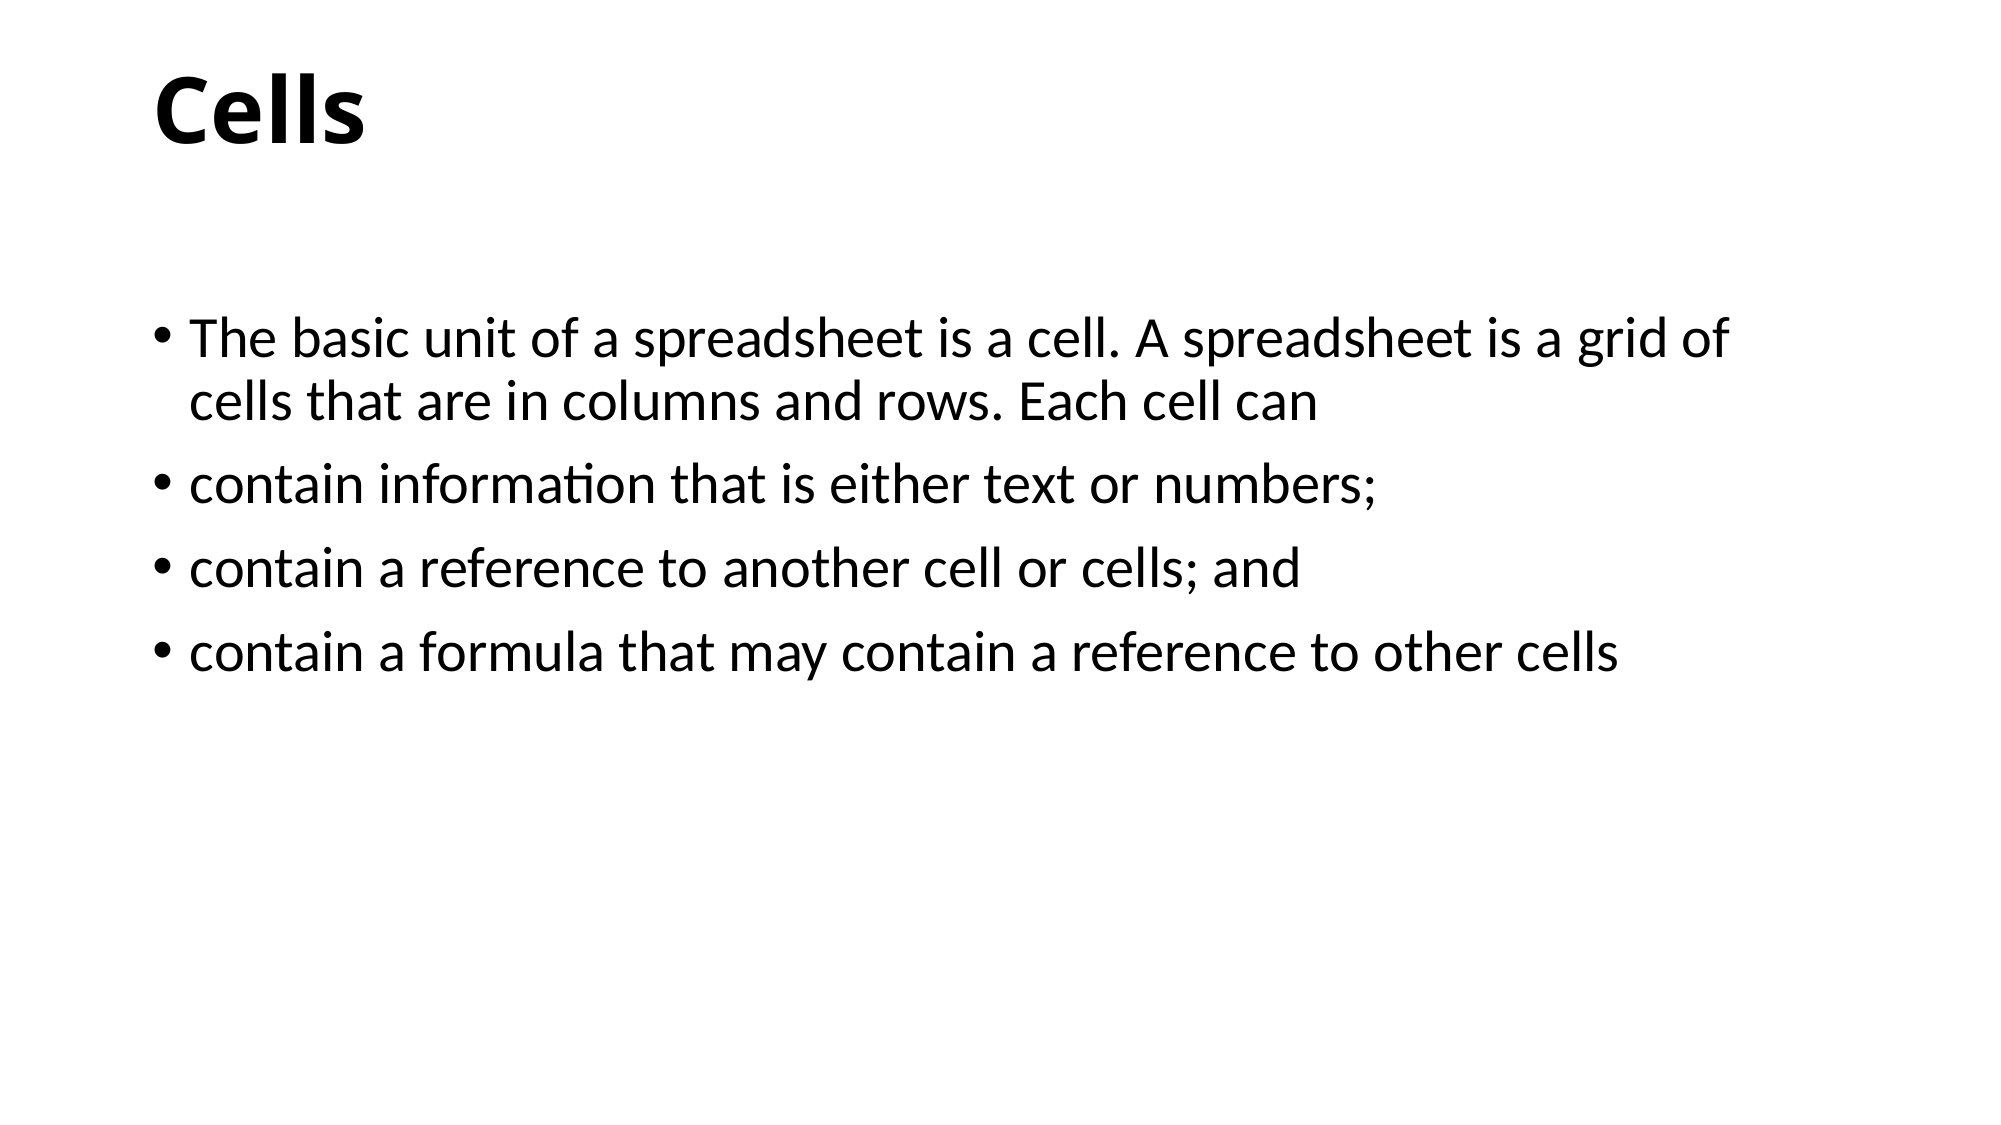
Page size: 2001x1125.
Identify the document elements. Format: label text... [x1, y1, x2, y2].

title Cells [137, 59, 1863, 278]
list The basic unit of a spreadsheet is a cell. A spreadsheet is a grid of cells that are in columns and rows. Each cell can contain information that is either text or numbers; contain a reference to another cell or cells; and contain a formula that may contain a reference to other cells [137, 299, 1863, 1014]
